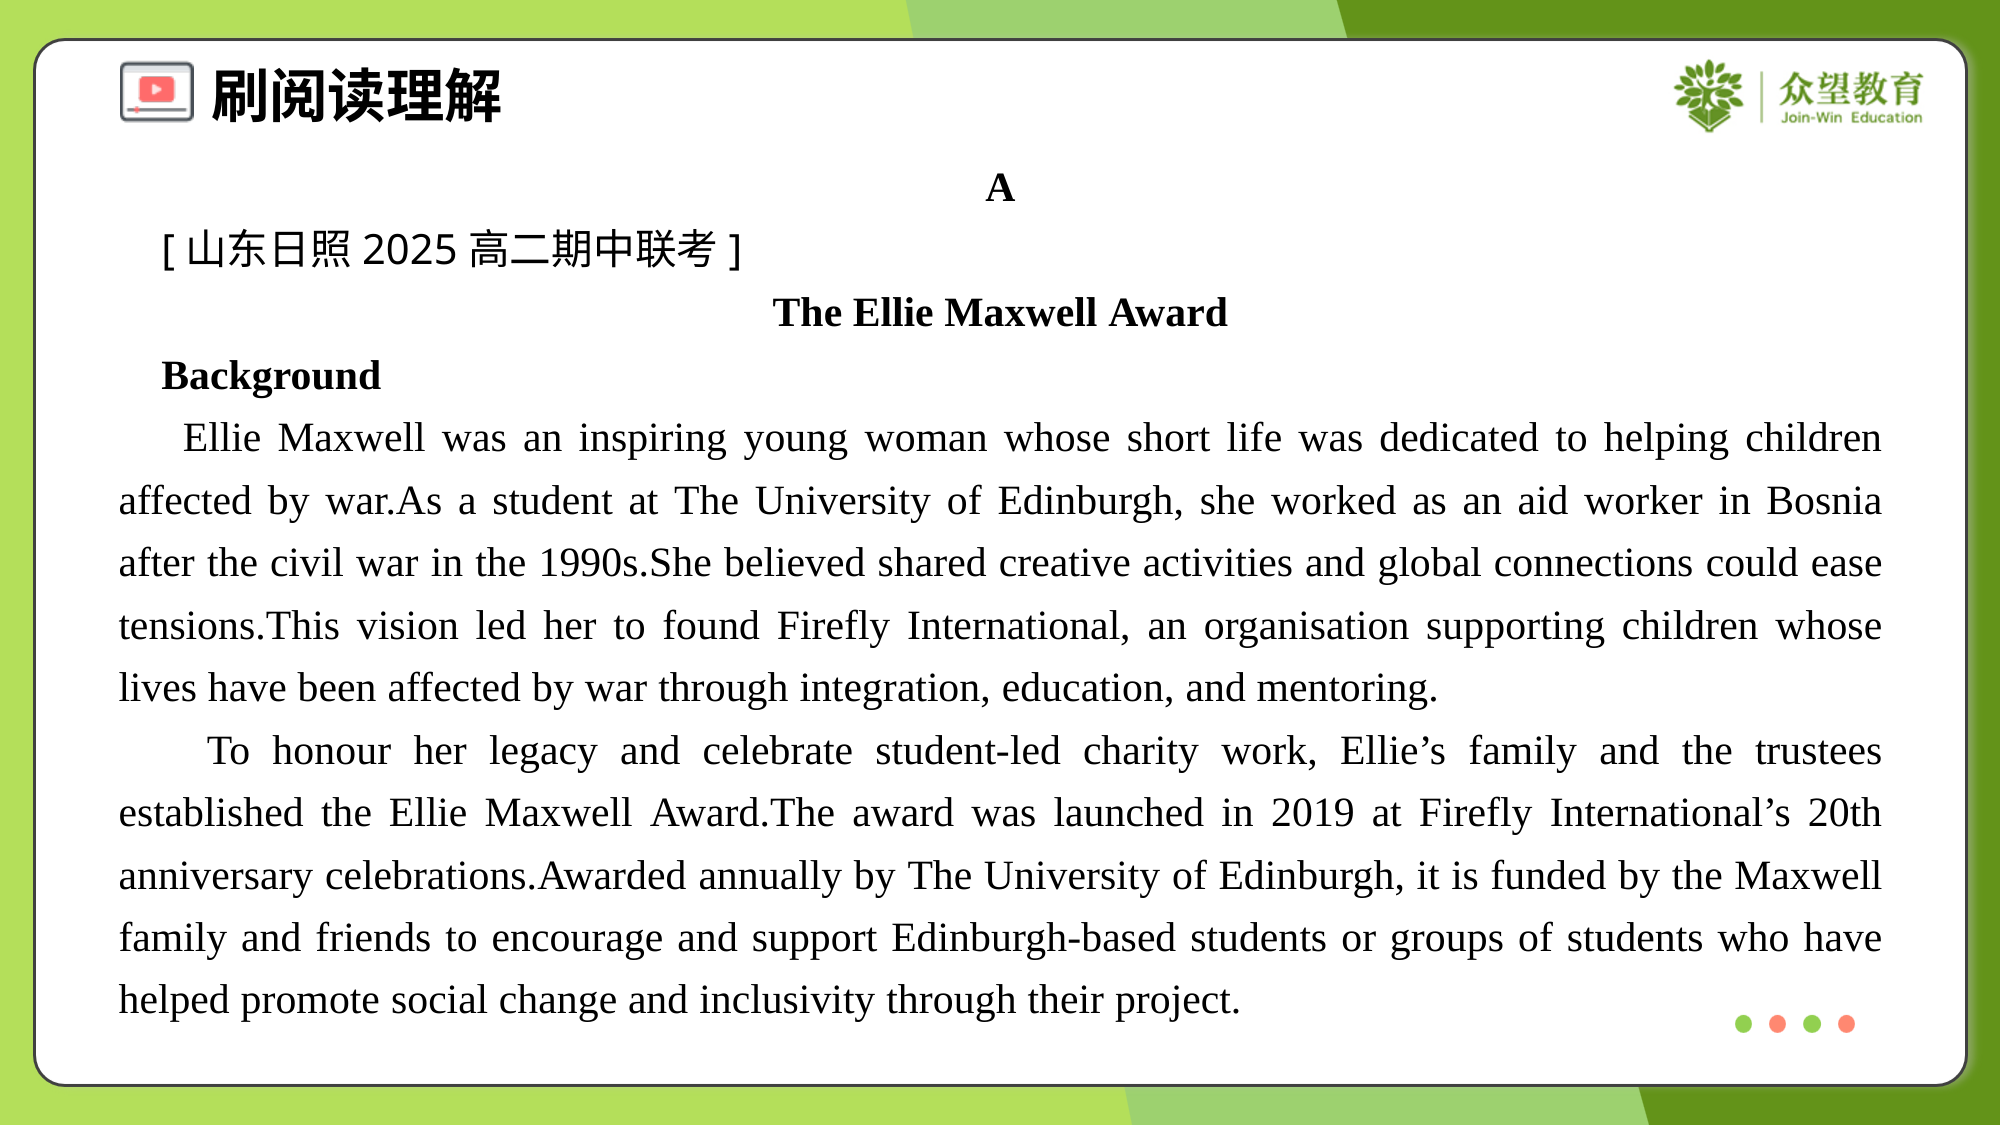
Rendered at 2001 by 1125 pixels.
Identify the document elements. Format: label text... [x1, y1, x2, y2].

picture [0, 0, 2000, 1125]
text_box A [山东日照2025高二期中联考] The Ellie Maxwell Award Background Ellie Maxwell was an inspiring young woman whose short life was dedicated to helping children affected by war.As a student at The University of Edinburgh, she worked as an aid worker in Bosnia after the civil war in the 1990s.She believed shared creative activities and global connections could ease tensions.This vision led her to found Firefly International, an organisation supporting children whose lives have been affected by war through integration, education, and mentoring. To honour her legacy and celebrate student-led charity work, Ellie’s family and the trustees established the Ellie Maxwell Award.The award was launched in 2019 at Firefly International’s 20th anniversary celebrations.Awarded annually by The University of Edinburgh, it is funded by the Maxwell family and friends to encourage and support Edinburgh-based students or groups of students who have helped promote social change and inclusivity through their project. [118, 147, 1883, 1080]
